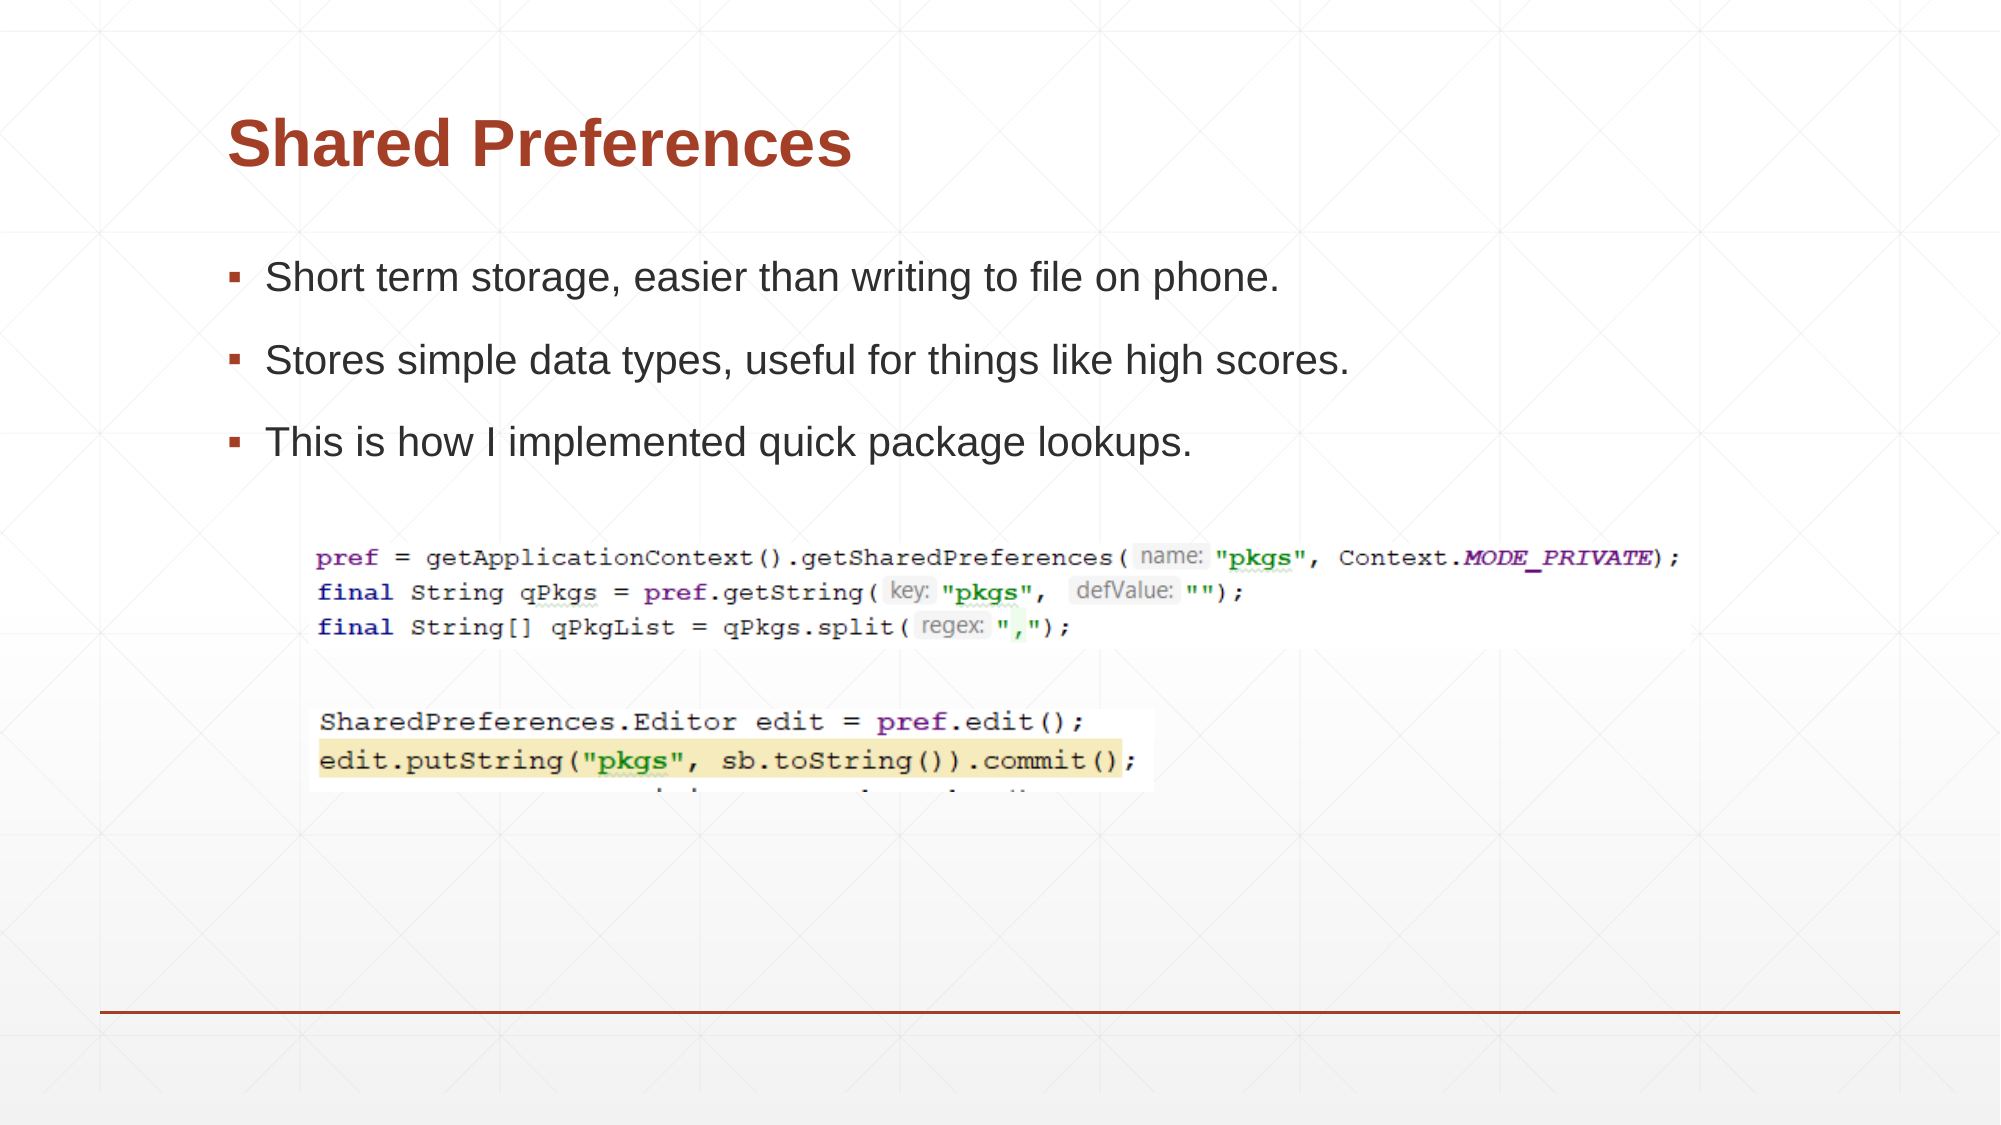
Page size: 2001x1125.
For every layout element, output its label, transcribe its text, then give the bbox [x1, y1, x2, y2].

list Short term storage, easier than writing to file on phone. Stores simple data types, useful for things like high scores. This is how I implemented quick package lookups. [212, 248, 1591, 874]
picture [309, 543, 1691, 649]
title Shared Preferences [212, 82, 1788, 189]
picture [309, 709, 1154, 792]
